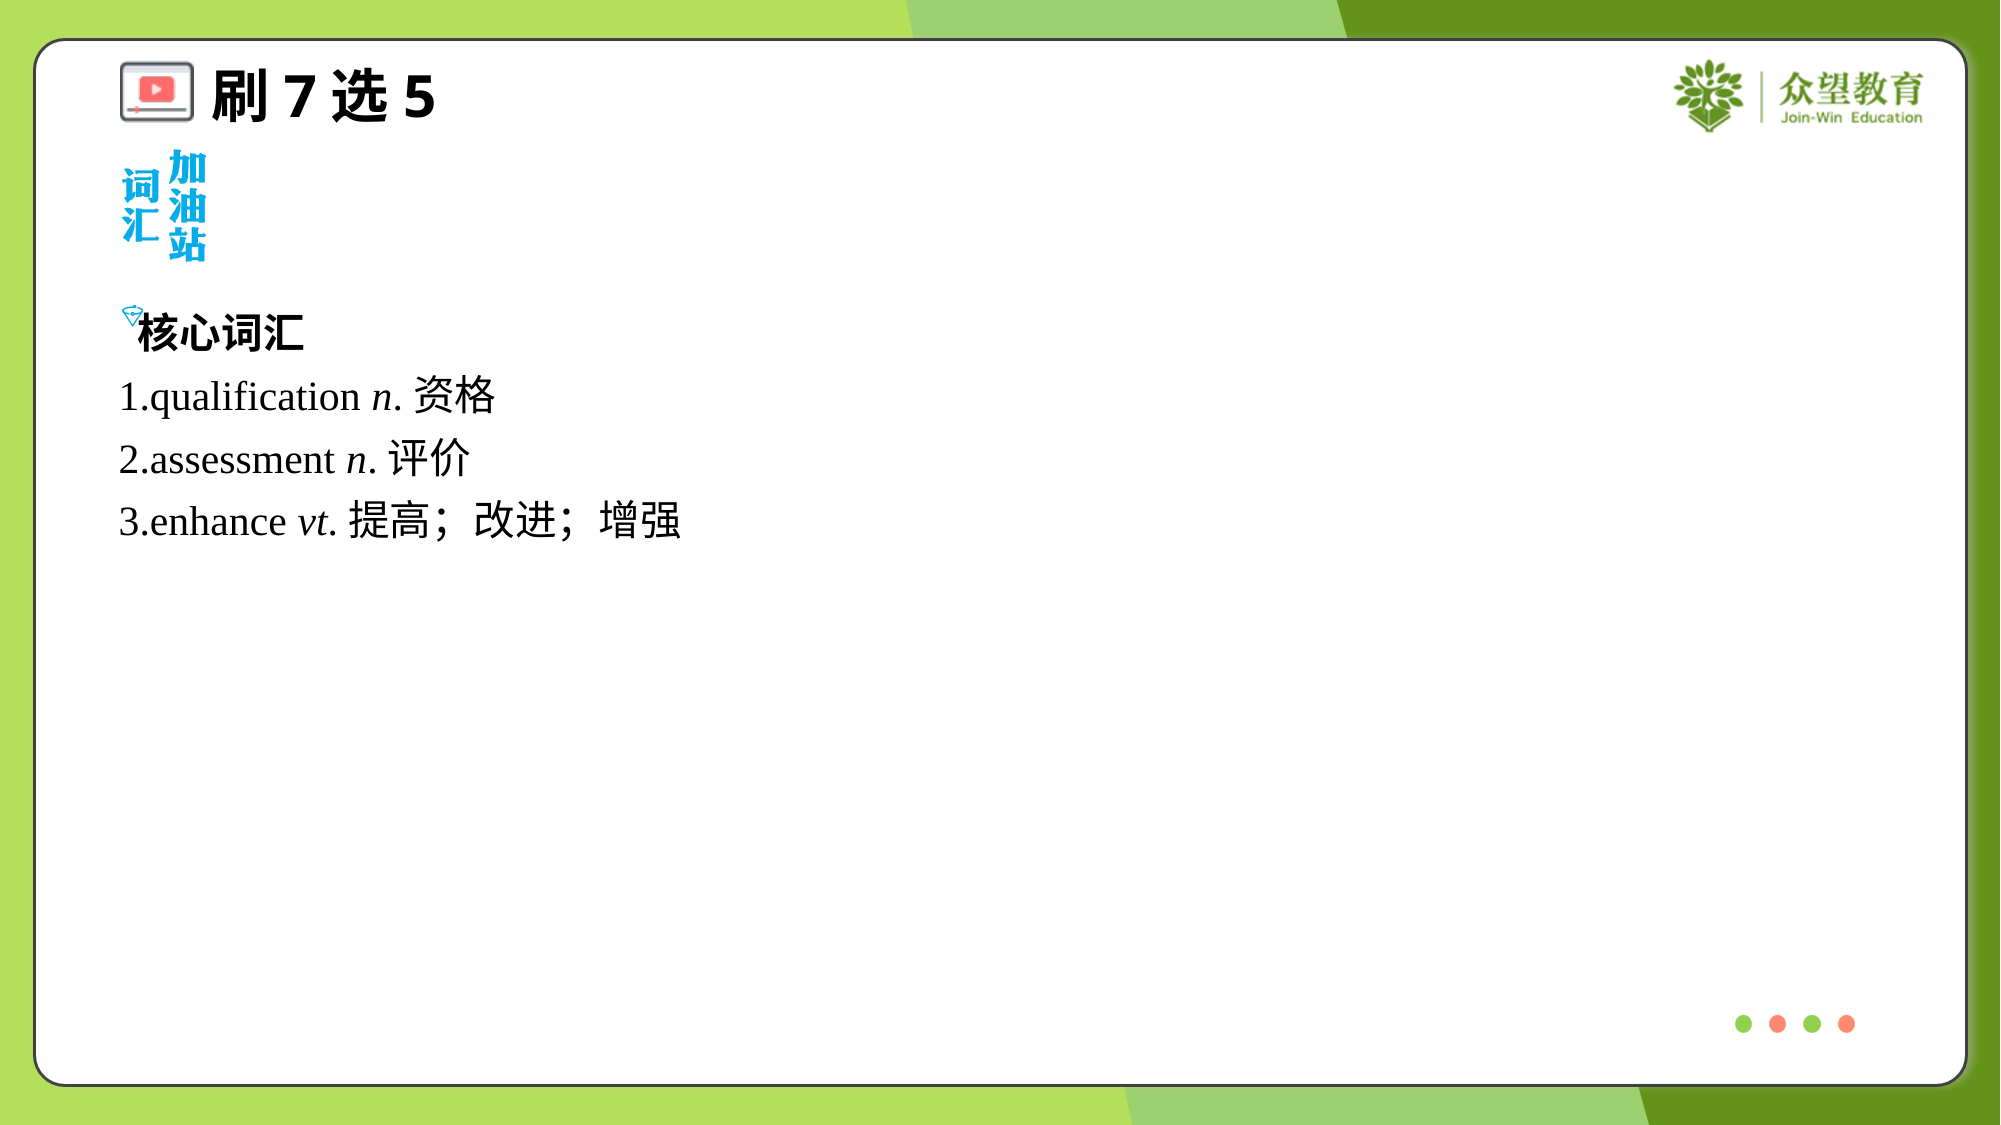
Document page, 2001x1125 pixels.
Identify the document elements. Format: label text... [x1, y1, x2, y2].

picture [0, 0, 2000, 1125]
text_box &2& 核心词汇 1.qualification n.资格 2.assessment n.评价 3.enhance vt.提高；改进；增强 [118, 285, 1882, 530]
